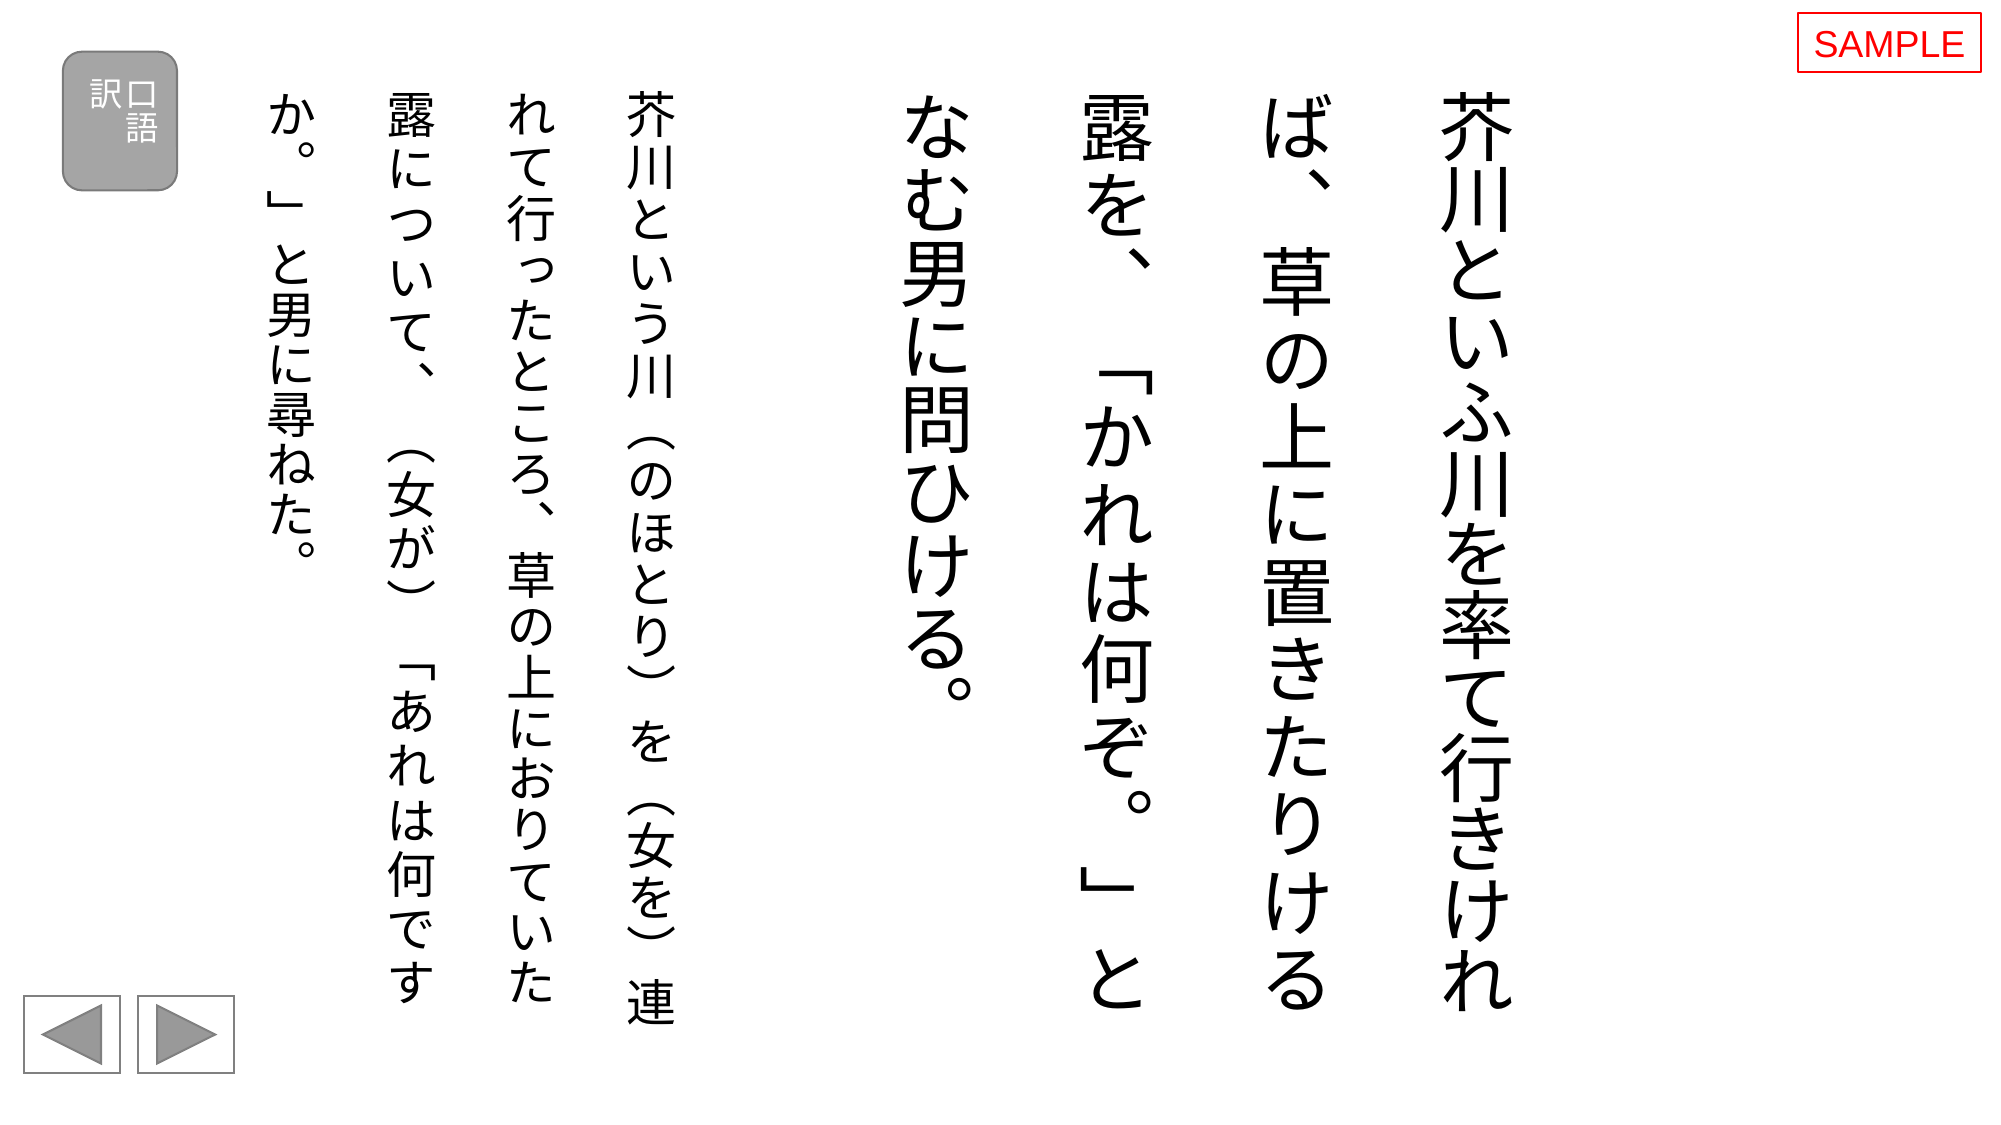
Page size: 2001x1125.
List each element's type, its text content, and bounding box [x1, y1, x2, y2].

list 口語訳 [76, 62, 155, 183]
list 芥川という川（のほとり）を（女を）連れて行ったところ、草の上におりていた露について、（女が）「あれは何ですか。」と男に尋ねた。 [252, 75, 881, 1043]
list 芥川といふ川を率て行きければ、草の上に置きたりける露を、「かれは何ぞ。」となむ男に問ひける。 [881, 75, 1919, 1043]
text_box SAMPLE [1797, 12, 1982, 73]
